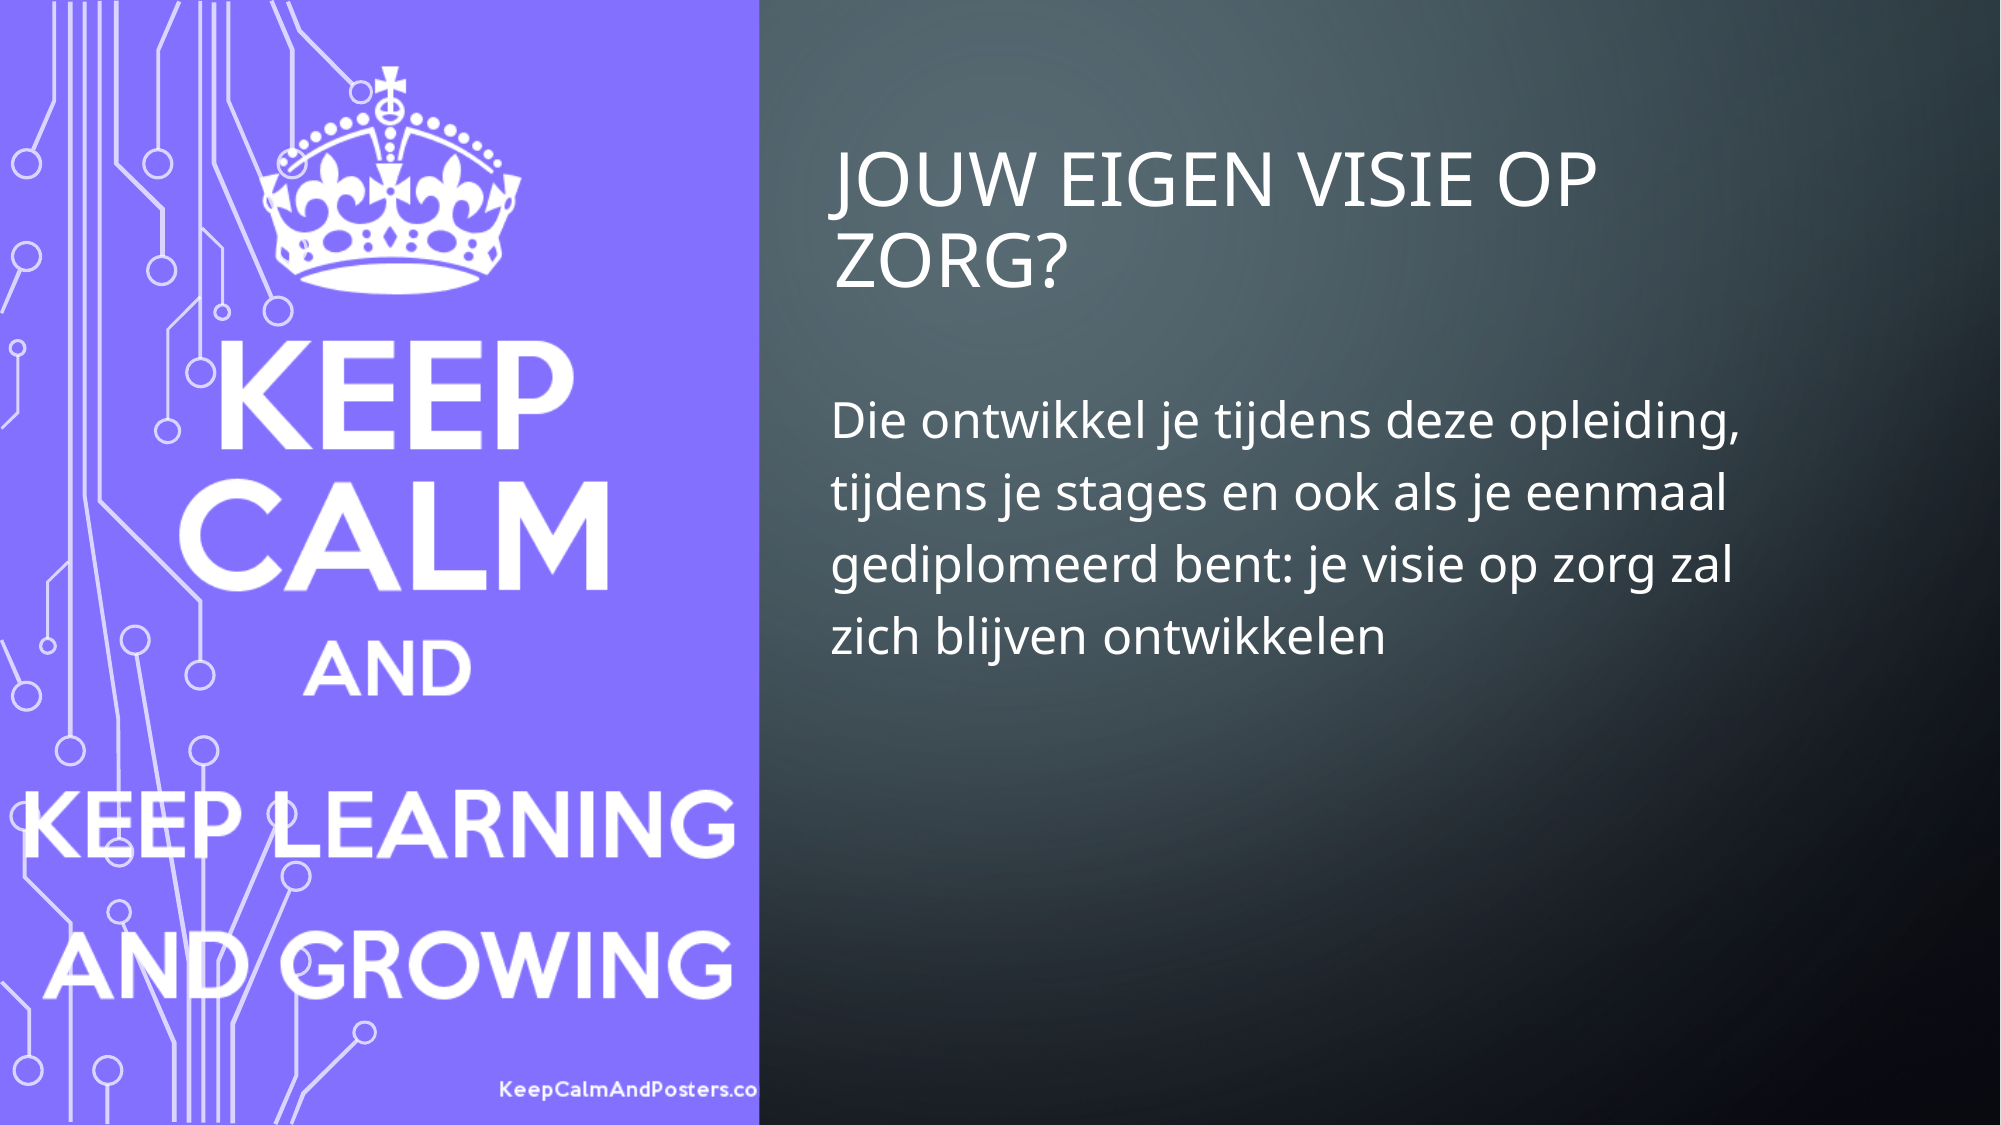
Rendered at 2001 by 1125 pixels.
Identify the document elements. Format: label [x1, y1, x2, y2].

text_box [0, 0, 379, 1125]
picture [379, 0, 760, 1125]
text_box [760, 0, 2000, 1125]
